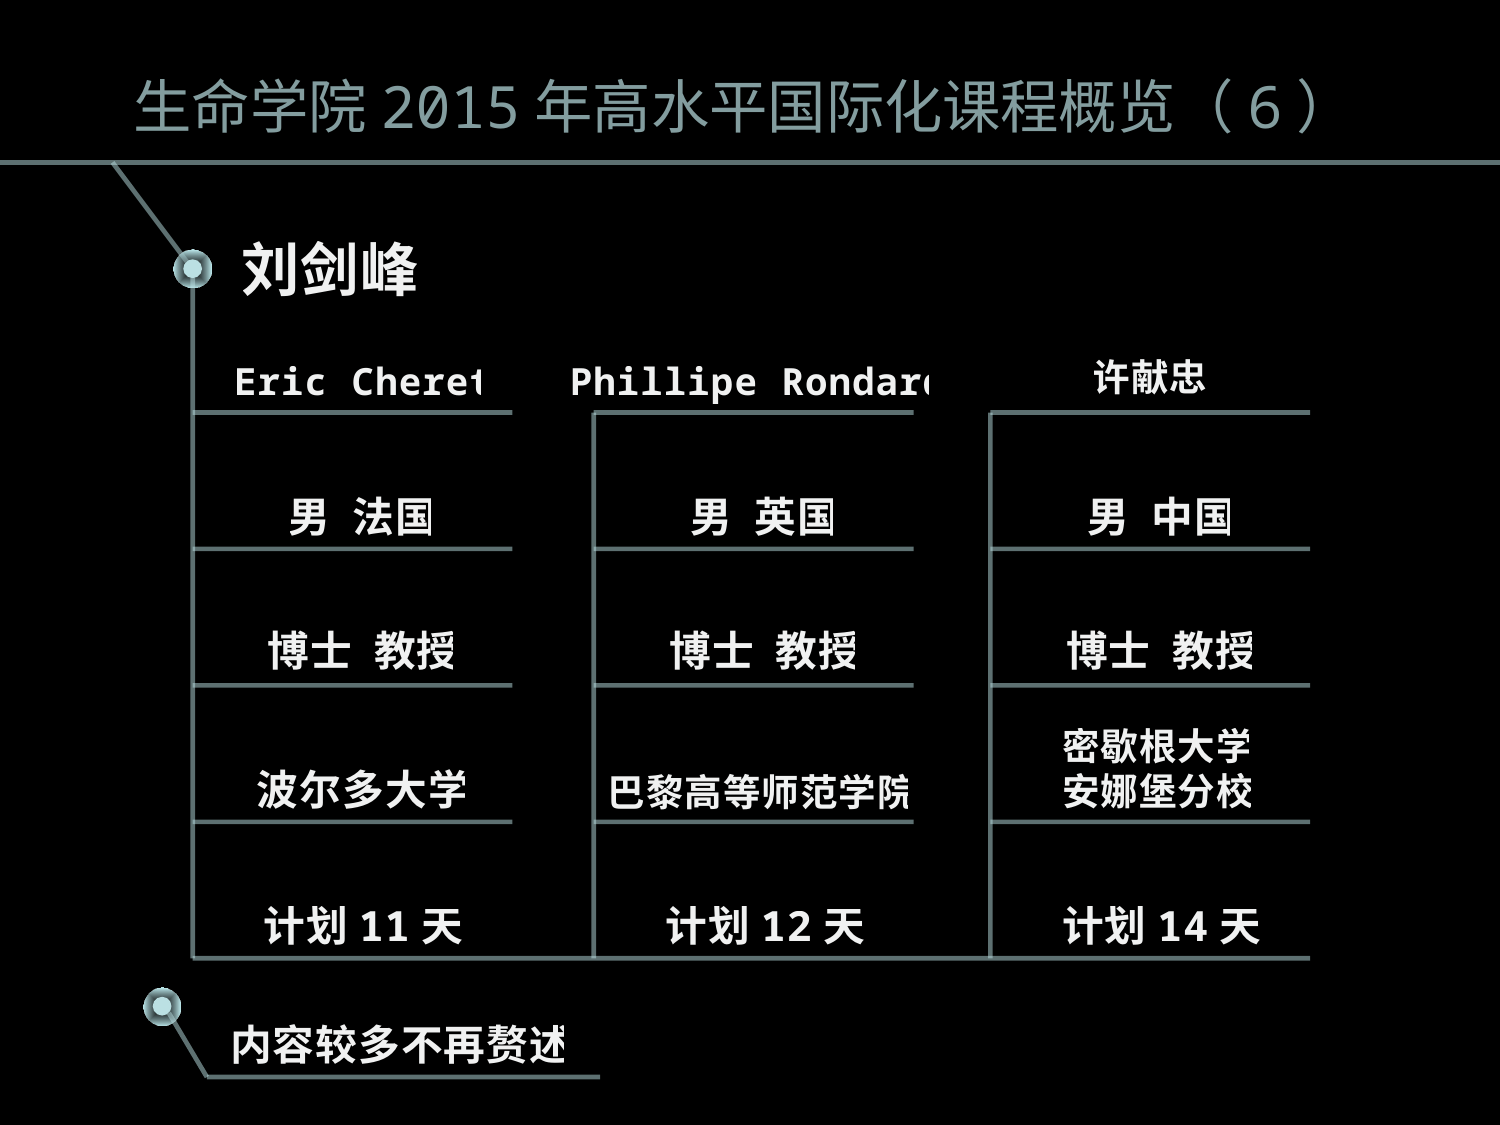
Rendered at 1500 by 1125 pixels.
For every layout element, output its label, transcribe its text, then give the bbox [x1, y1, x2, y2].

text_box 男 法国 [274, 483, 453, 548]
text_box 巴黎高等师范学院 [598, 761, 930, 821]
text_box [112, 162, 212, 288]
text_box 计划11天 [248, 892, 478, 957]
text_box 计划12天 [650, 892, 880, 957]
text_box 男 英国 [675, 483, 855, 548]
text_box 内容较多不再赘述 [215, 1011, 587, 1076]
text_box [143, 987, 182, 1026]
text_box 波尔多大学 [241, 756, 485, 821]
text_box 博士 教授 [654, 617, 876, 682]
text_box 博士 教授 [1051, 617, 1273, 682]
text_box Phillipe Rondard [554, 350, 961, 411]
text_box 博士 教授 [252, 617, 474, 682]
text_box 密歇根大学 安娜堡分校 [1047, 715, 1269, 821]
text_box 生命学院2015年高水平国际化课程概览（6） [118, 62, 1370, 148]
text_box 男 中国 [1072, 483, 1251, 548]
text_box 计划14天 [1047, 892, 1277, 957]
text_box 许献忠 [1077, 346, 1223, 407]
text_box Eric Cheret [219, 350, 508, 411]
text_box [168, 1012, 208, 1078]
text_box 刘剑峰 [227, 225, 434, 311]
